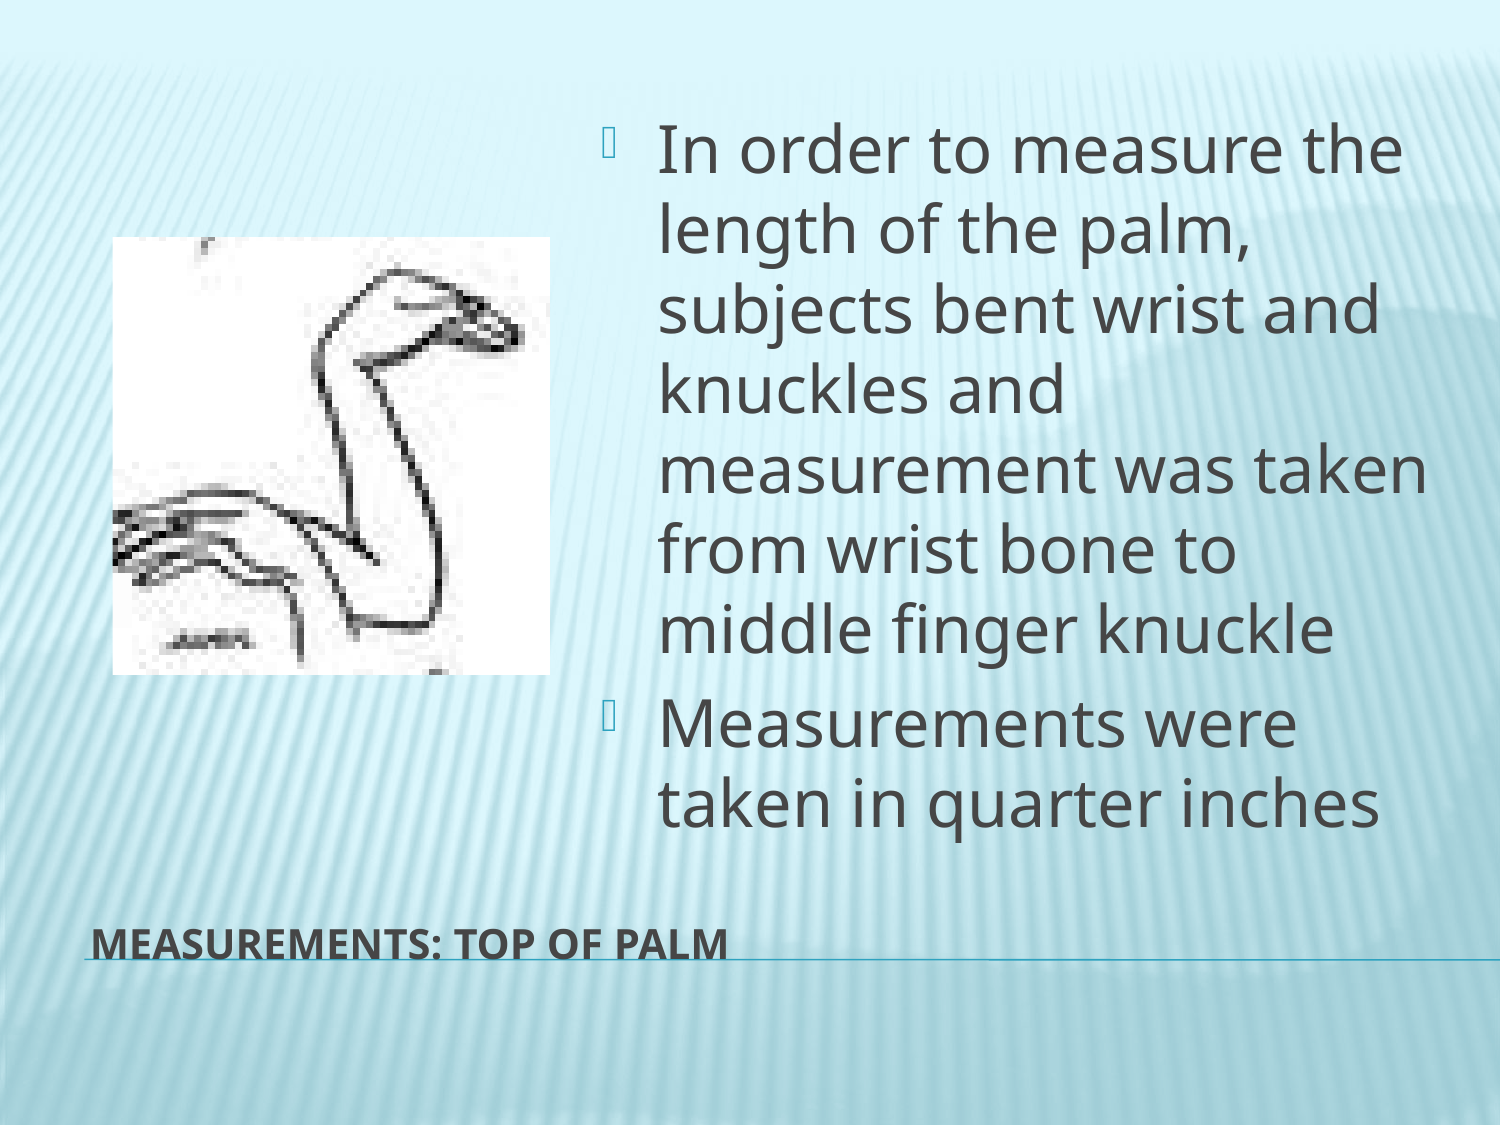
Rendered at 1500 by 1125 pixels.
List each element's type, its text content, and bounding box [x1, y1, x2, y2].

list In order to measure the length of the palm, subjects bent wrist and knuckles and measurement was taken from wrist bone to middle finger knuckle Measurements were taken in quarter inches [586, 99, 1463, 888]
picture [112, 237, 551, 676]
title Measurements: Top of Palm [75, 900, 1463, 986]
